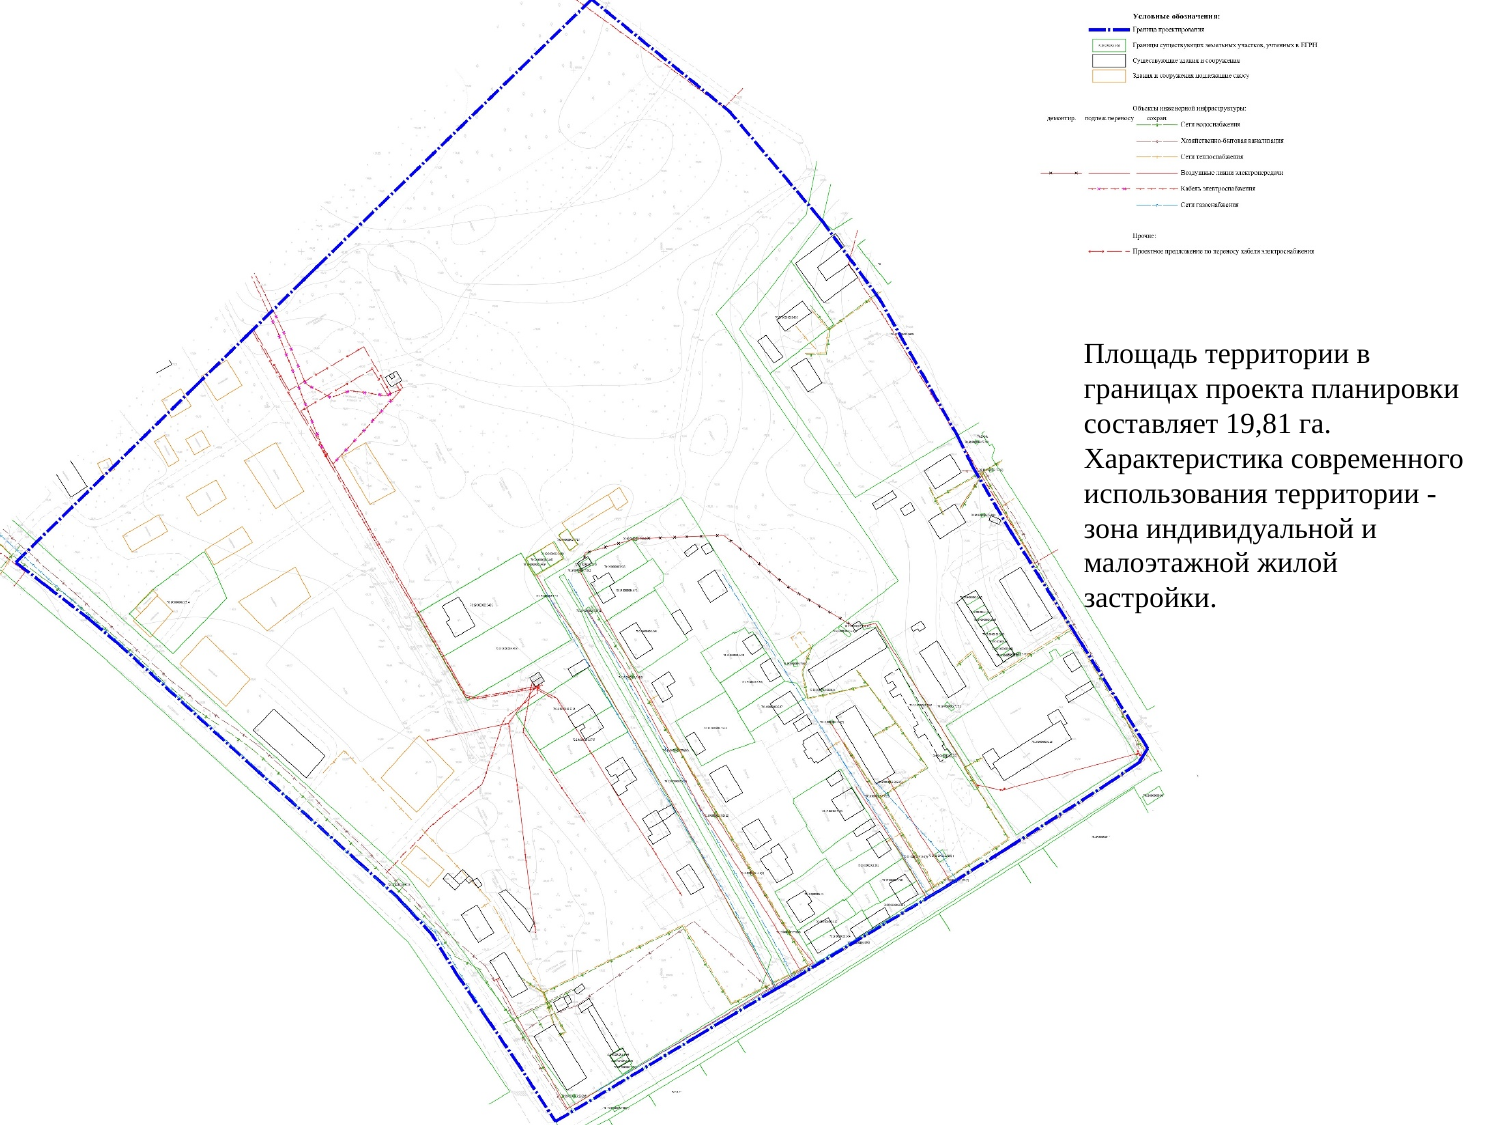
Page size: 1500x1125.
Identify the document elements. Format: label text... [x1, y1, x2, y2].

picture [0, 0, 1328, 1125]
title Площадь территории в границах проекта планировки составляет 19,81 га. Характеристика современного использования территории - зона индивидуальной и малоэтажной жилой застройки. [1332, 314, 1489, 634]
